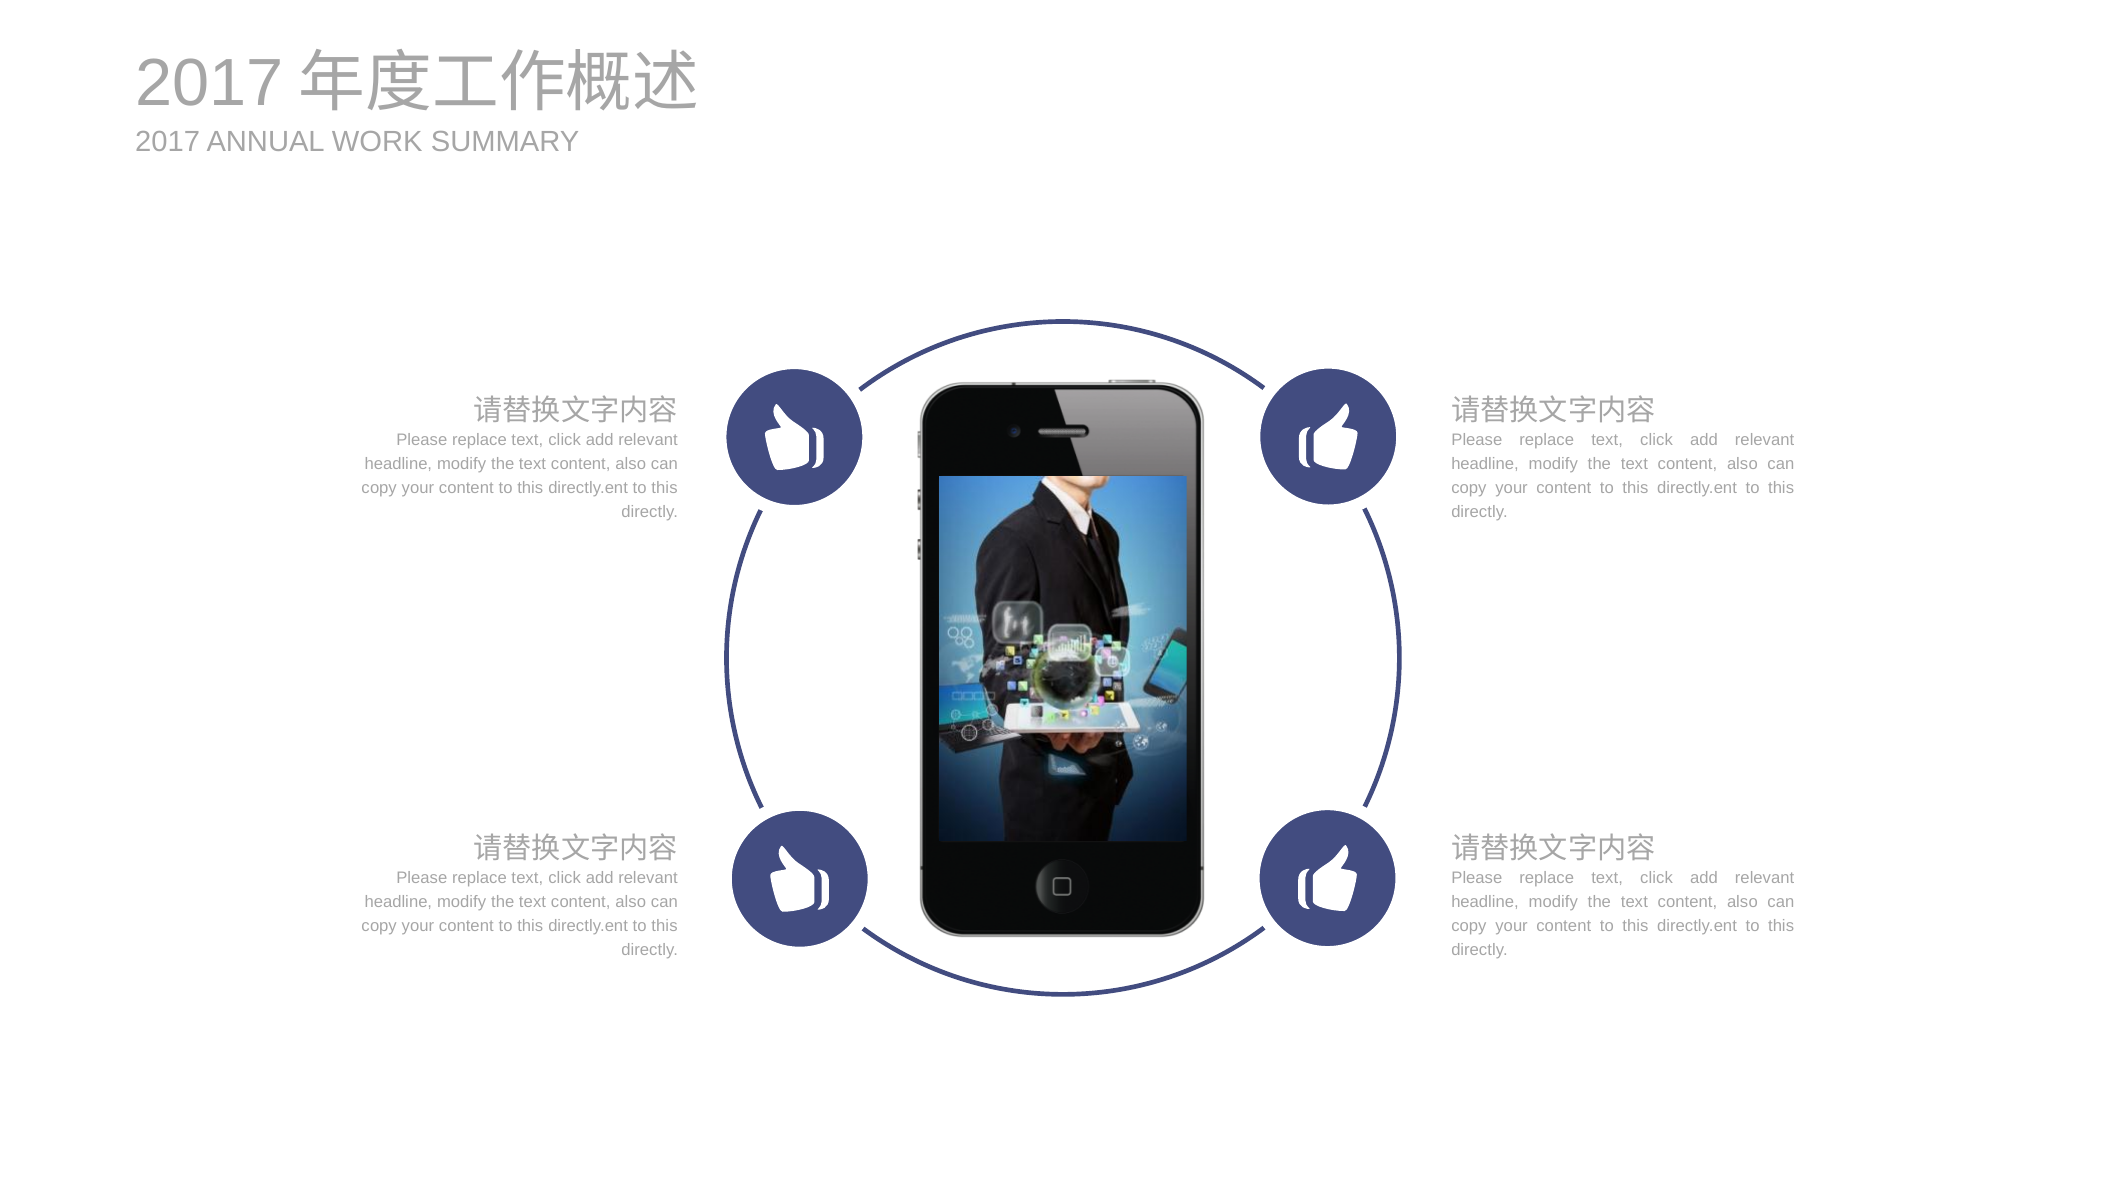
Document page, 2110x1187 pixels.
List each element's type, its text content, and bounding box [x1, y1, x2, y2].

text_box Please replace text, click add relevant headline, modify the text content, also can copy your content to this directly.ent to this directly. [319, 856, 693, 973]
text_box Please replace text, click add relevant headline, modify the text content, also can copy your content to this directly.ent to this directly. [1436, 856, 1810, 973]
text_box 请替换文字内容 [1436, 814, 1727, 856]
text_box 2017年度工作概述 [135, 38, 783, 119]
text_box Please replace text, click add relevant headline, modify the text content, also can copy your content to this directly.ent to this directly. [1436, 417, 1810, 535]
text_box 请替换文字内容 [402, 376, 693, 417]
text_box Please replace text, click add relevant headline, modify the text content, also can copy your content to this directly.ent to this directly. [319, 417, 693, 535]
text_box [908, 377, 1218, 939]
text_box 请替换文字内容 [402, 814, 693, 856]
text_box [725, 320, 1401, 996]
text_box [725, 804, 874, 953]
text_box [1253, 803, 1402, 953]
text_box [1254, 362, 1403, 511]
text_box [720, 362, 869, 512]
text_box 2017 ANNUAL WORK SUMMARY [135, 122, 596, 158]
text_box 请替换文字内容 [1436, 376, 1727, 417]
